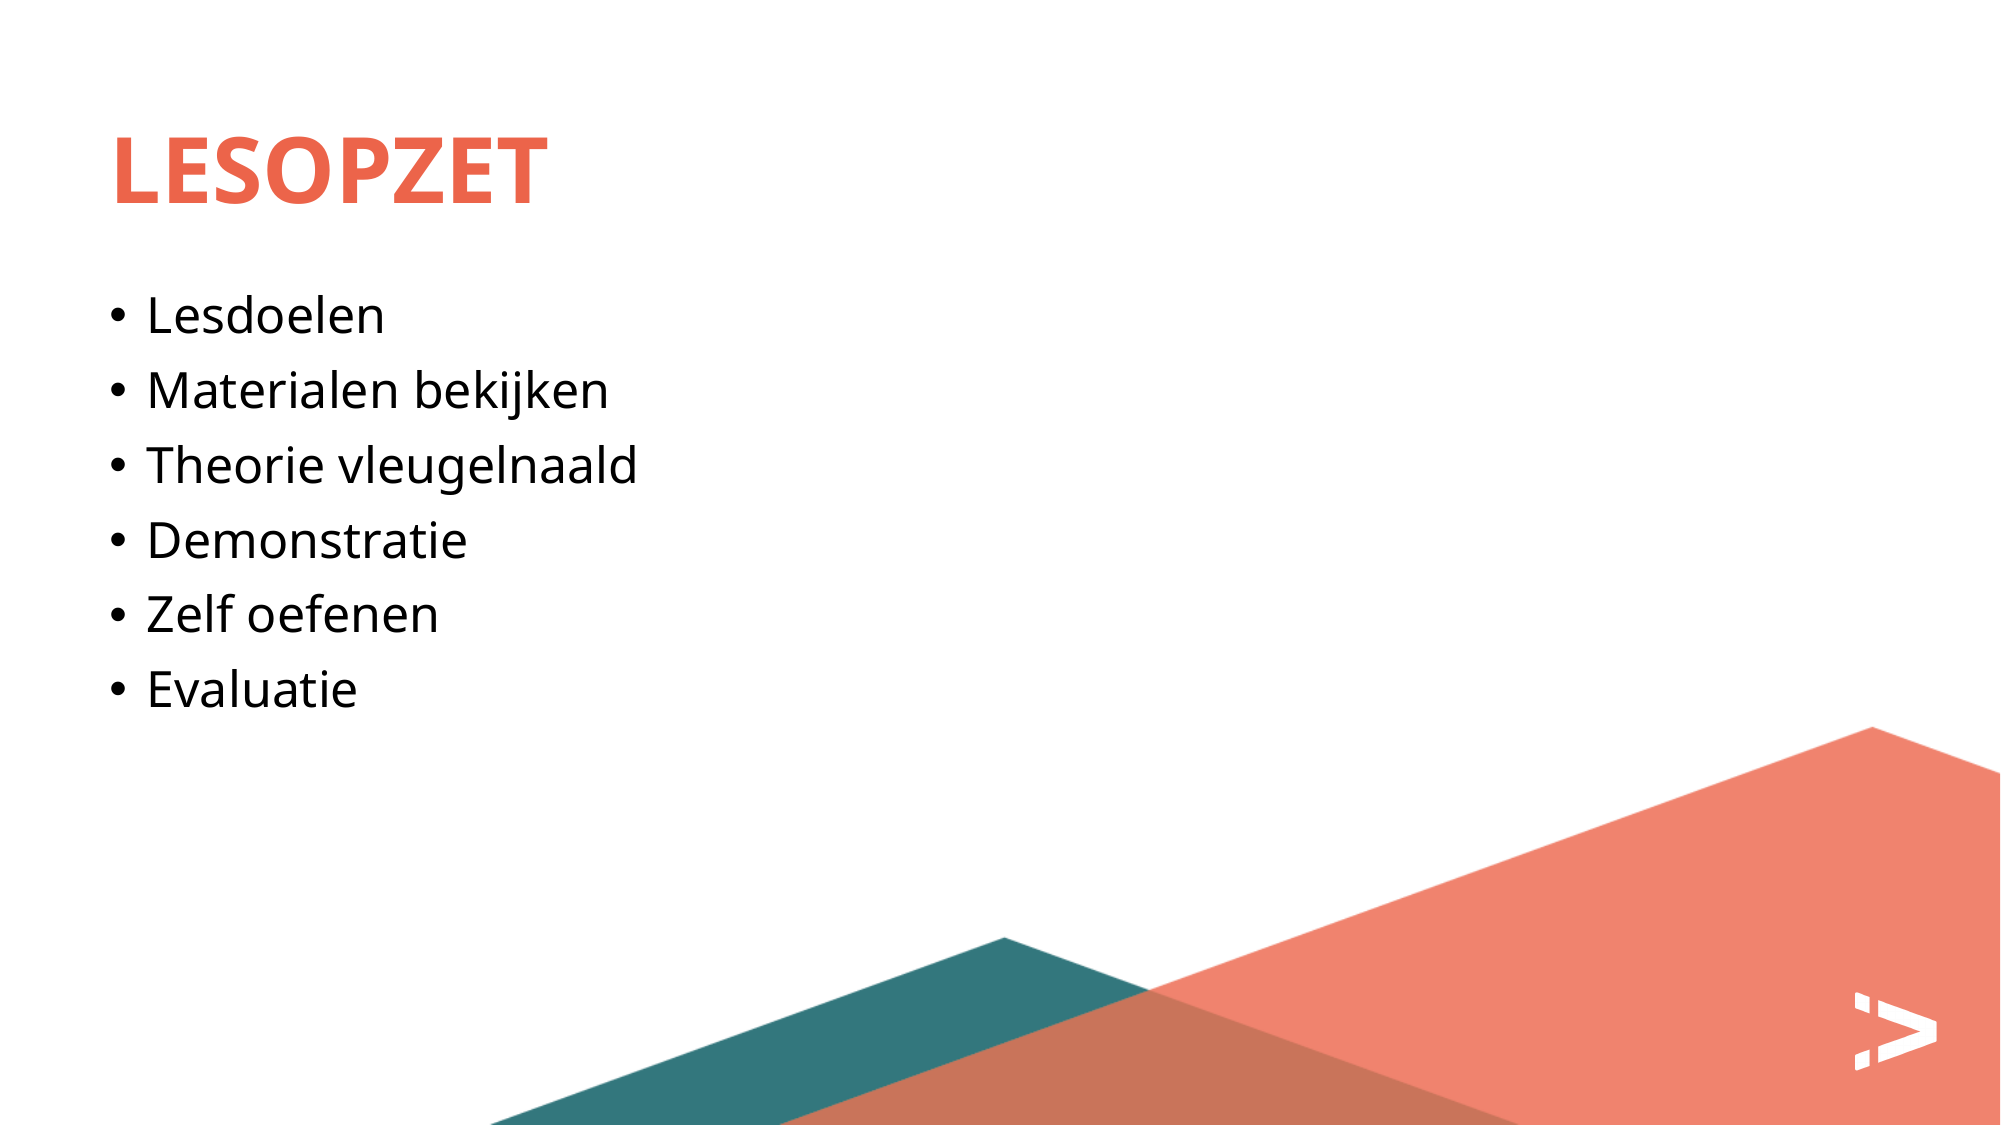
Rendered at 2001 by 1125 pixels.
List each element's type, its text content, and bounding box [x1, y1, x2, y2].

title Lesopzet [94, 65, 1820, 282]
picture [0, 0, 2001, 1125]
list Lesdoelen Materialen bekijken Theorie vleugelnaald Demonstratie Zelf oefenen Evaluatie [94, 282, 1820, 791]
